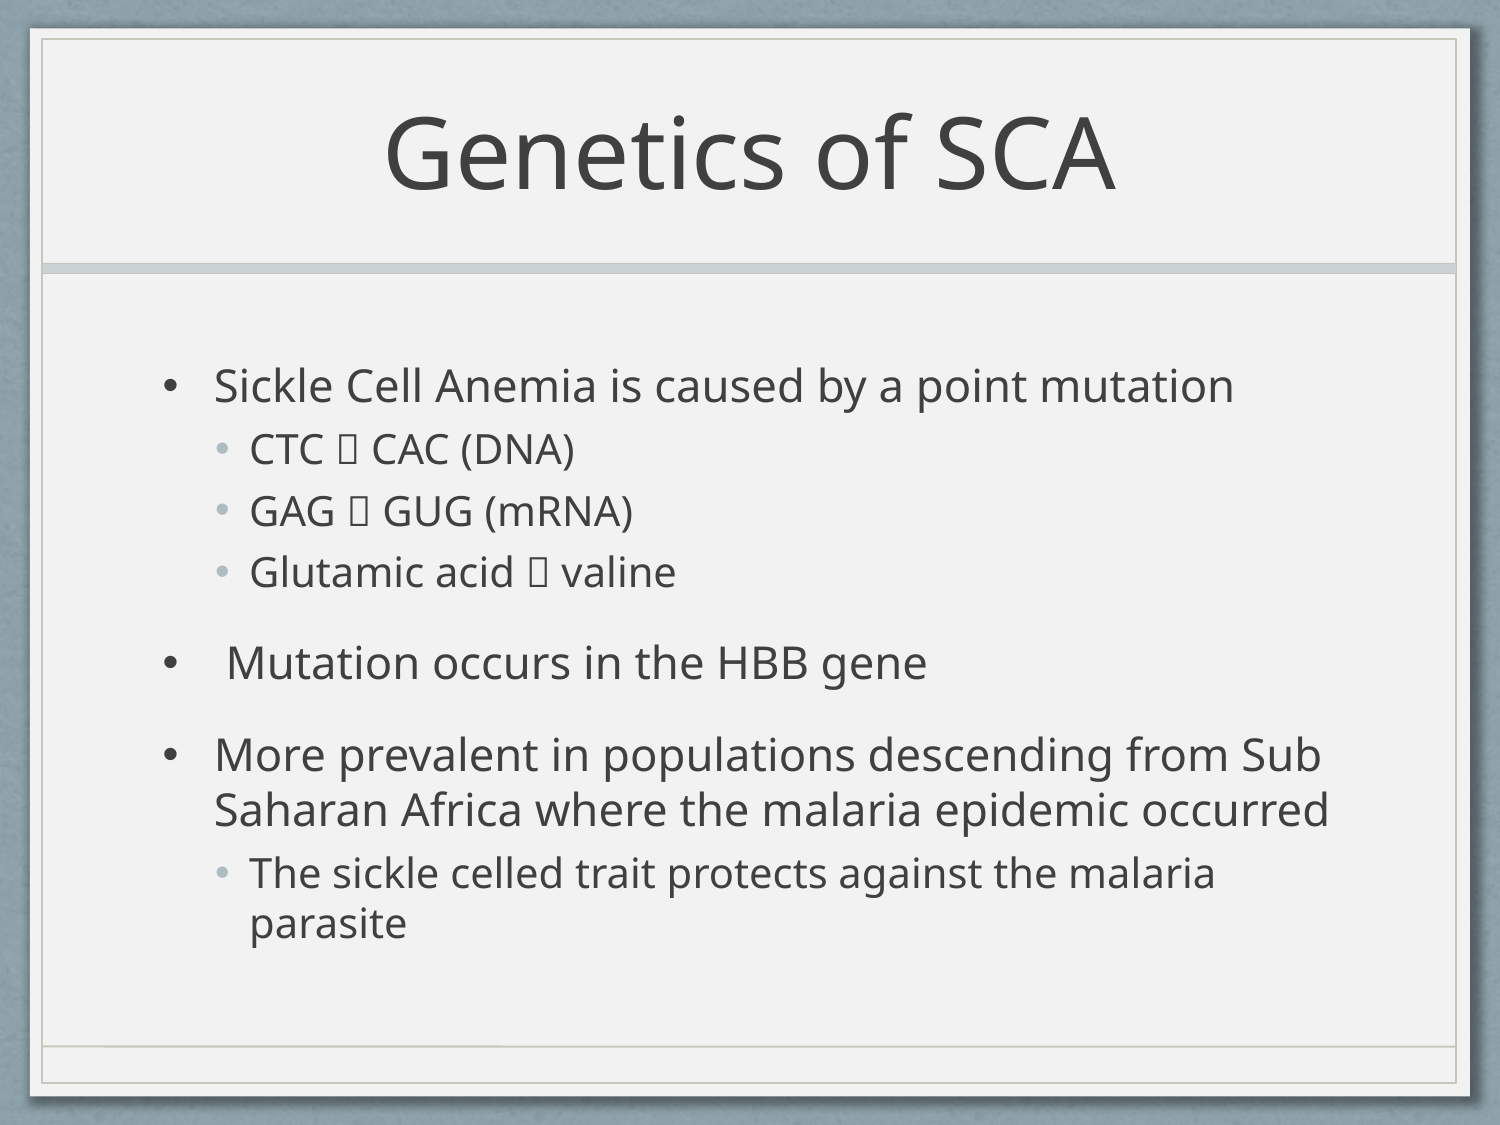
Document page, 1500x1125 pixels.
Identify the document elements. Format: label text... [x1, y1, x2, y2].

title Genetics of SCA [147, 40, 1353, 260]
list Sickle Cell Anemia is caused by a point mutation CTC  CAC (DNA) GAG  GUG (mRNA) Glutamic acid  valine Mutation occurs in the HBB gene More prevalent in populations descending from Sub Saharan Africa where the malaria epidemic occurred The sickle celled trait protects against the malaria parasite [147, 350, 1353, 995]
